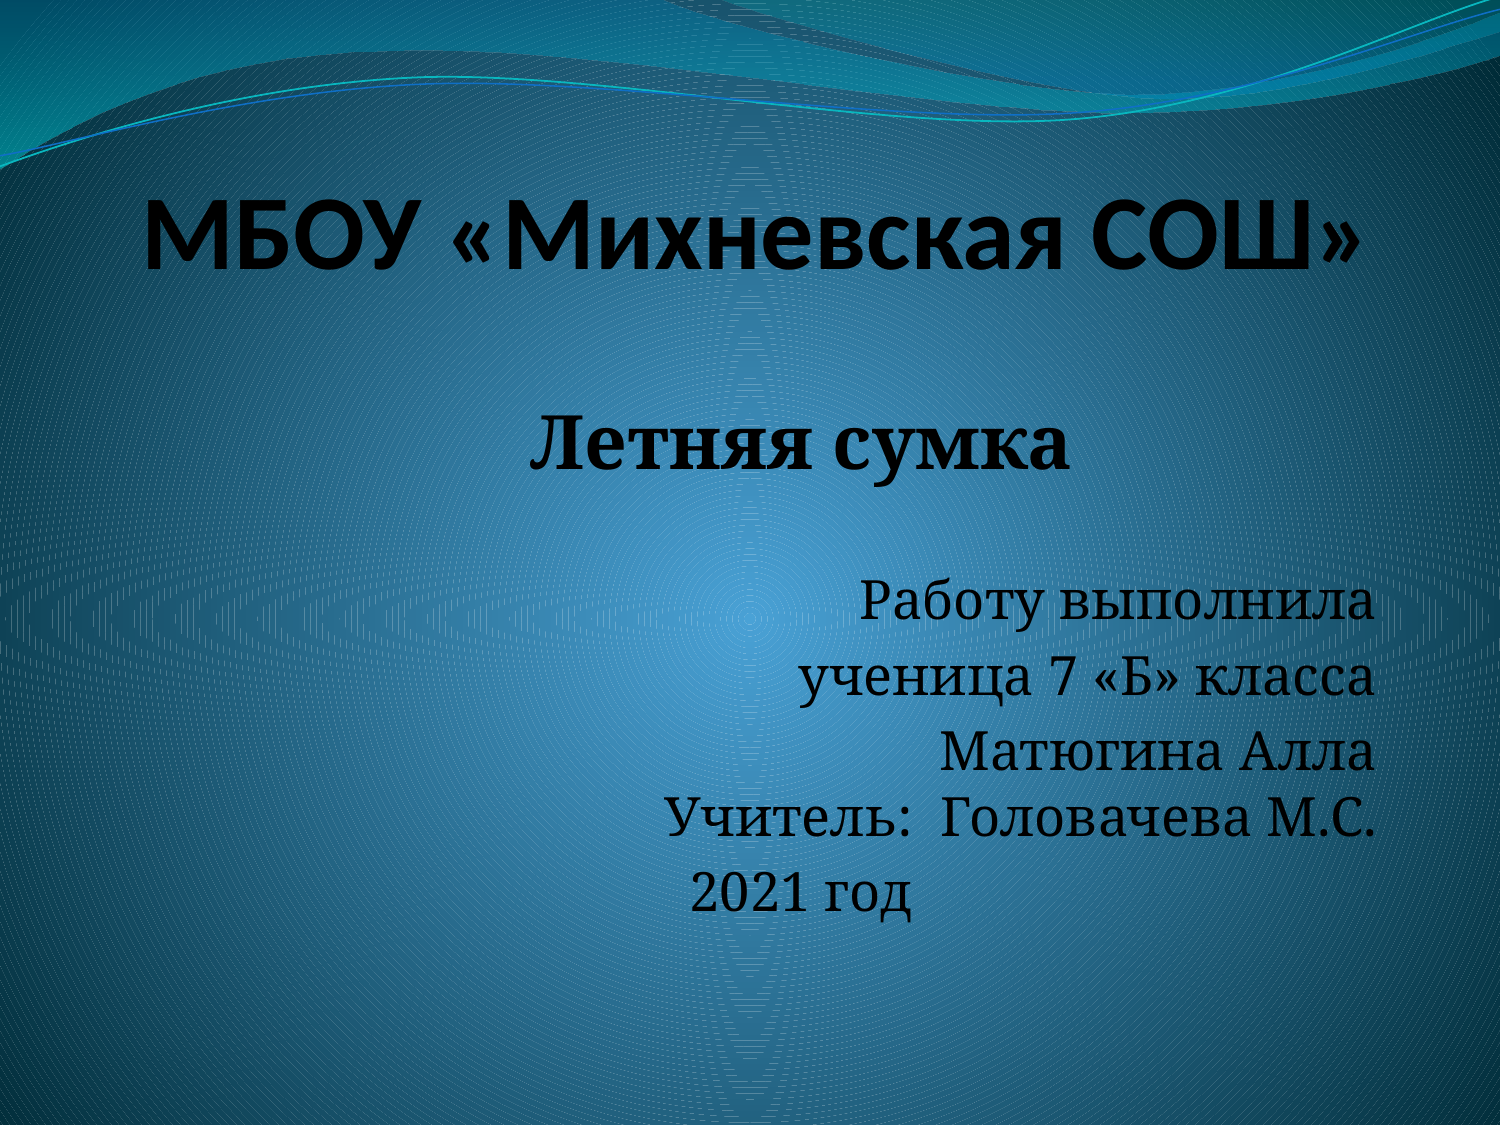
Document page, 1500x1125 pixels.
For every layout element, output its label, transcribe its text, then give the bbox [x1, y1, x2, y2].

subtitle Летняя сумка Работу выполнила ученица 7 «Б» класса Матюгина Алла Учитель: Головачева М.С. 2021 год [225, 386, 1388, 988]
title МБОУ «Михневская СОШ» [100, 54, 1376, 291]
